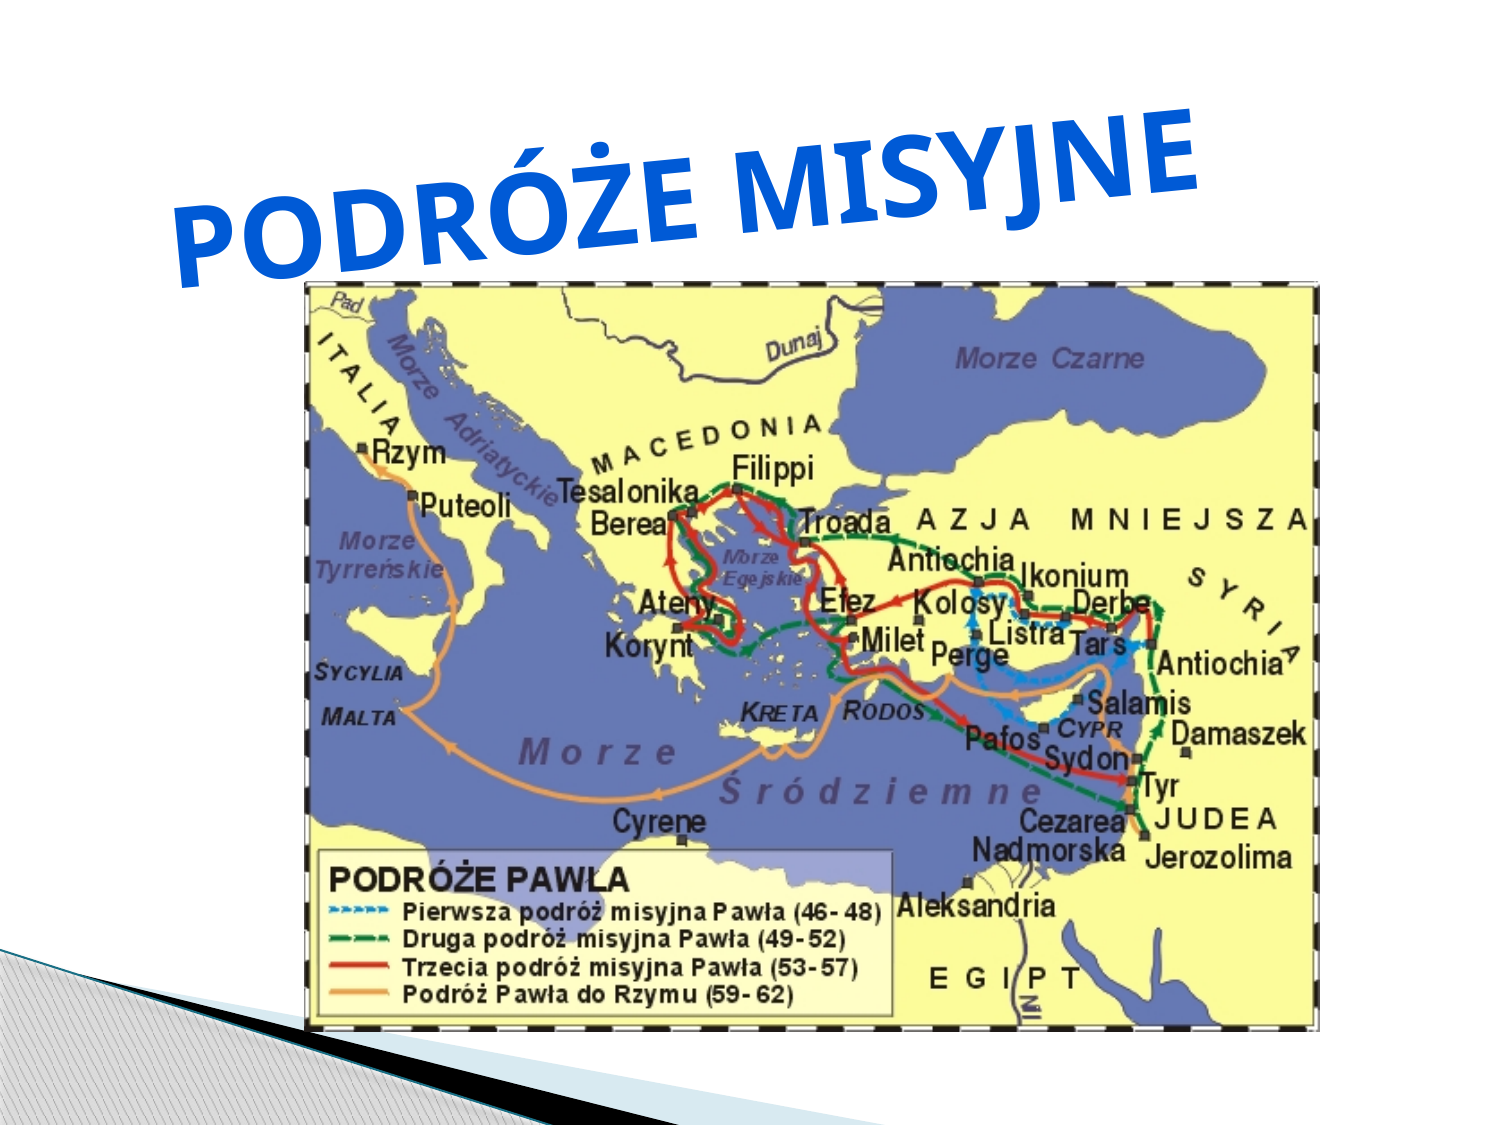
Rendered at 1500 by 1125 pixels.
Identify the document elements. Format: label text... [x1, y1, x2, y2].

text_box Podróże misyjne [145, 67, 1223, 321]
picture [304, 280, 1320, 1032]
